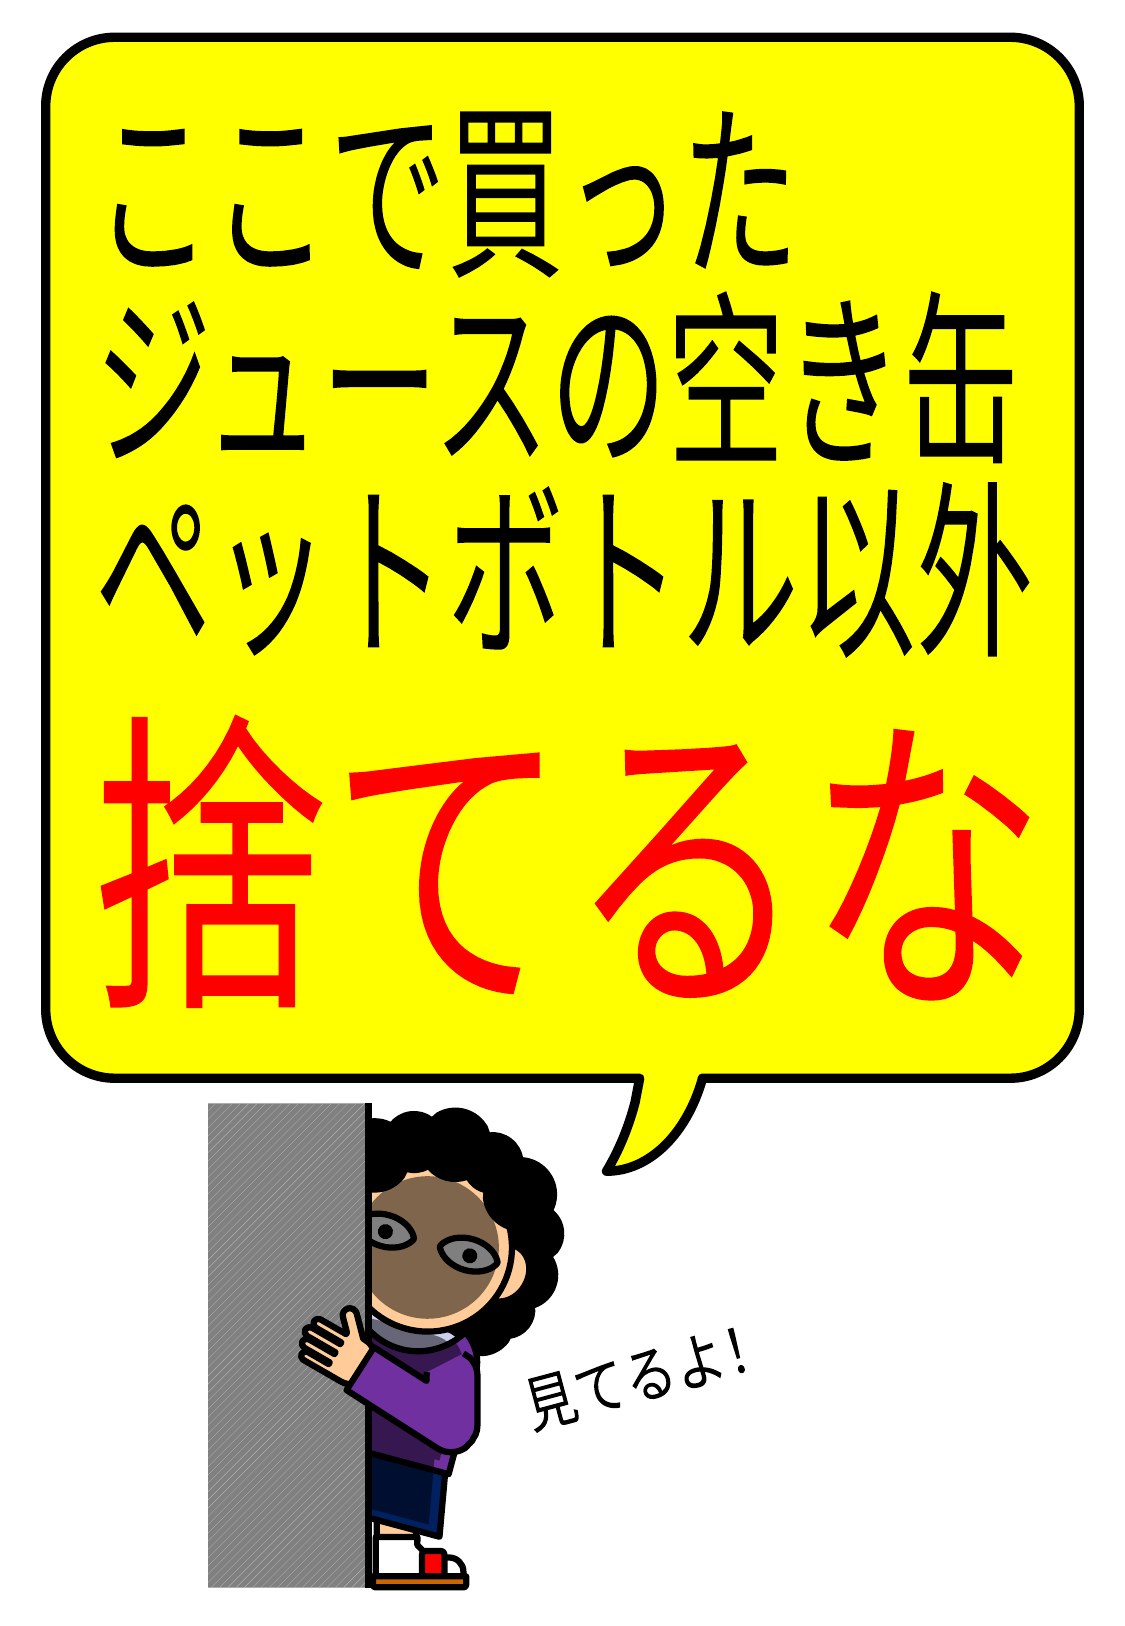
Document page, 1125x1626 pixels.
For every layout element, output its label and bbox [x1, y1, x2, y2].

text_box [207, 1101, 534, 1588]
text_box [45, 37, 1080, 1172]
text_box [100, 110, 1030, 1009]
